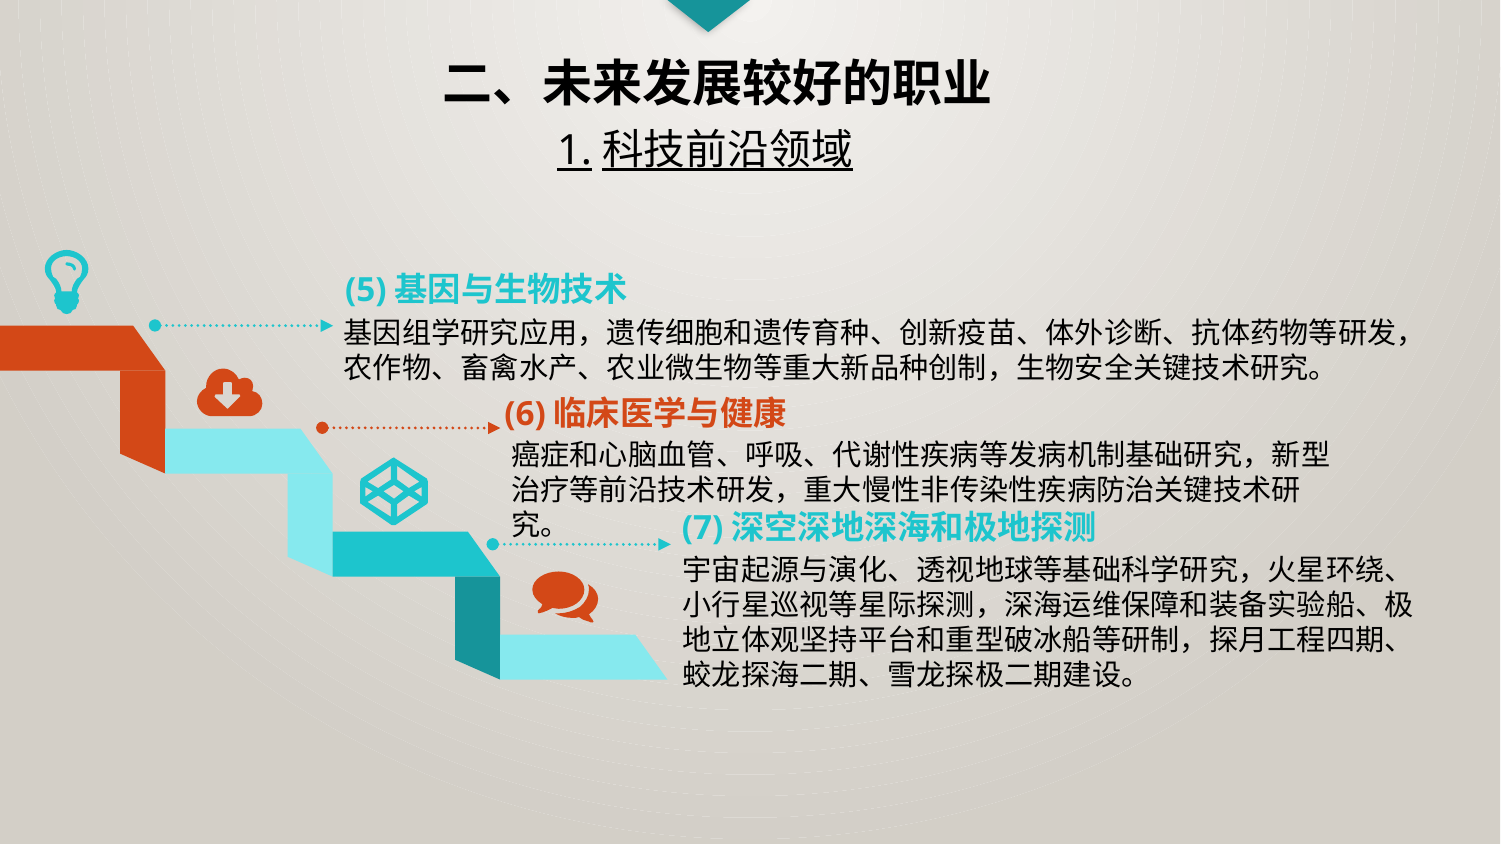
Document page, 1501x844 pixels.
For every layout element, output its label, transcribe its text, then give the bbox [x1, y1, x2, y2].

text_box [165, 428, 333, 577]
text_box 1.科技前沿领域 [542, 115, 876, 181]
text_box 二、未来发展较好的职业 [427, 44, 1090, 119]
text_box [333, 531, 500, 577]
text_box [532, 571, 585, 614]
text_box [44, 249, 89, 315]
text_box 宇宙起源与演化、透视地球等基础科学研究，火星环绕、小行星巡视等星际探测，深海运维保障和装备实验船、极地立体观坚持平台和重型破冰船等研制，探月工程四期、蛟龙探海二期、雪龙探极二期建设。 [671, 544, 1452, 614]
text_box (5)基因与生物技术 [325, 260, 596, 312]
text_box 癌症和心脑血管、呼吸、代谢性疾病等发病机制基础研究，新型治疗等前沿技术研发，重大慢性非传染性疾病防治关键技术研究。 [500, 429, 1349, 507]
text_box [555, 584, 599, 623]
text_box [196, 368, 263, 417]
text_box [360, 457, 428, 526]
text_box (7)深空深地深海和极地探测 [670, 499, 941, 543]
text_box [665, 0, 752, 34]
text_box [455, 576, 501, 680]
text_box 基因组学研究应用，遗传细胞和遗传育种、创新疫苗、体外诊断、抗体药物等研发，农作物、畜禽水产、农业微生物等重大新品种创制，生物安全关键技术研究。 [332, 307, 1460, 385]
text_box (6)临床医学与健康 [493, 384, 764, 436]
text_box [500, 634, 668, 680]
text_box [0, 325, 166, 474]
